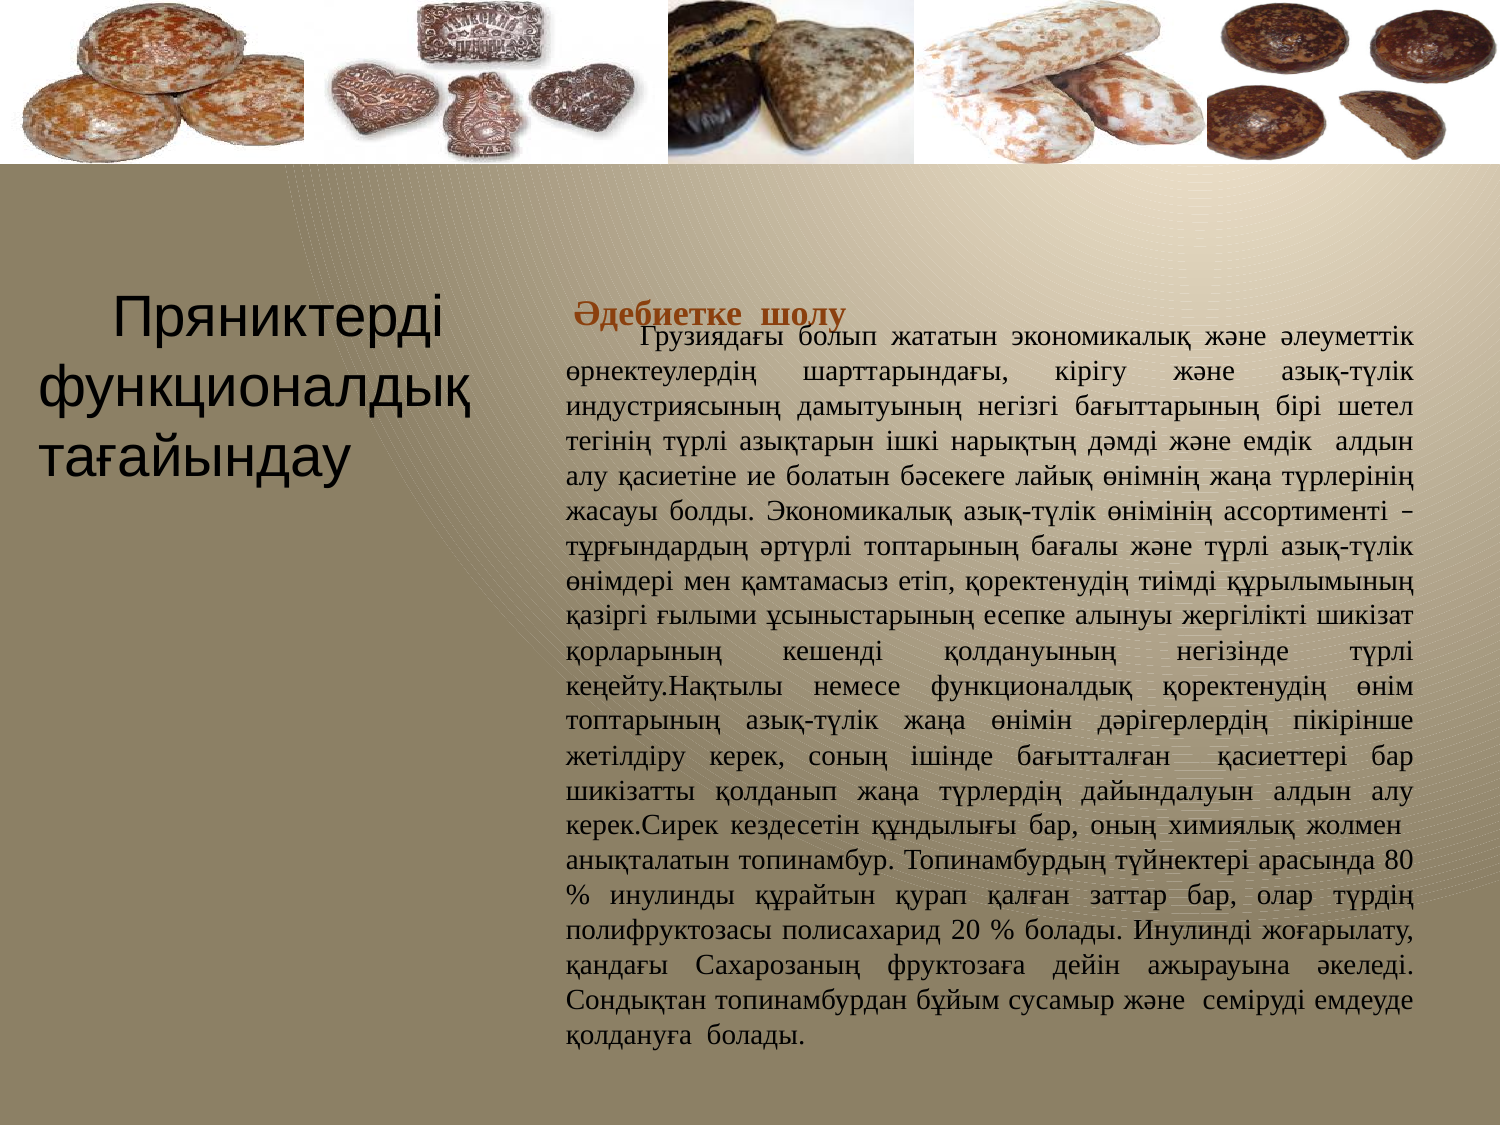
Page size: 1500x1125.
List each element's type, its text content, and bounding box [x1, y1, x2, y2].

text_box Пряниктерді функционалдық тағайындау [23, 270, 516, 496]
title Әдебиетке шолу [516, 281, 1386, 384]
text_box Грузиядағы болып жататын экономикалық және әлеуметтiк өрнектеулердiң шарттарындағы, кiрiгу және азық-түлiк индустриясының дамытуының негiзгi бағыттарының бiрi шетел тегiнiң түрлi азықтарын iшкi нарықтың дәмдi және емдiк алдын алу қасиетіне ие болатын бәсекеге лайық өнiмнің жаңа түрлерiнiң жасауы болды. Экономикалық азық-түлiк өнiмiнiң ассортиментi – тұрғындардың әртүрлi топтарының бағалы және түрлi азық-түлiк өнiмдерi мен қамтамасыз етіп, қоректенудiң тиiмдi құрылымының қазiргi ғылыми ұсыныстарының есепке алынуы жергiлiктi шикiзат қорларының кешендi қолдануының негiзiнде түрлi кеңейту.Нақтылы немесе функционалдық қоректенудiң өнiм топтарының азық-түлiк жаңа өнiмiн дәрігерлердің пiкiрiнше жетiлдiру керек, соның iшiнде бағытталған қасиеттерi бар шикiзатты қолданып жаңа түрлердiң дайындалуын алдын алу керек.Сирек кездесетiн құндылығы бар, оның химиялық жолмен анықталатын топинамбур. Топинамбурдың түйнектерi арасында 80 % инулинды құрайтын қурап қалған заттар бар, олар түрдiң полифруктозасы полисахарид 20 % болады. Инулинді жоғарылату, қандағы Сахарозаның фруктозаға дейiн ажырауына әкеледі. Сондықтан топинамбурдан бұйым сусамыр және семiрудi емдеуде қолдануға болады. [550, 308, 1430, 1058]
picture [0, 0, 1500, 165]
